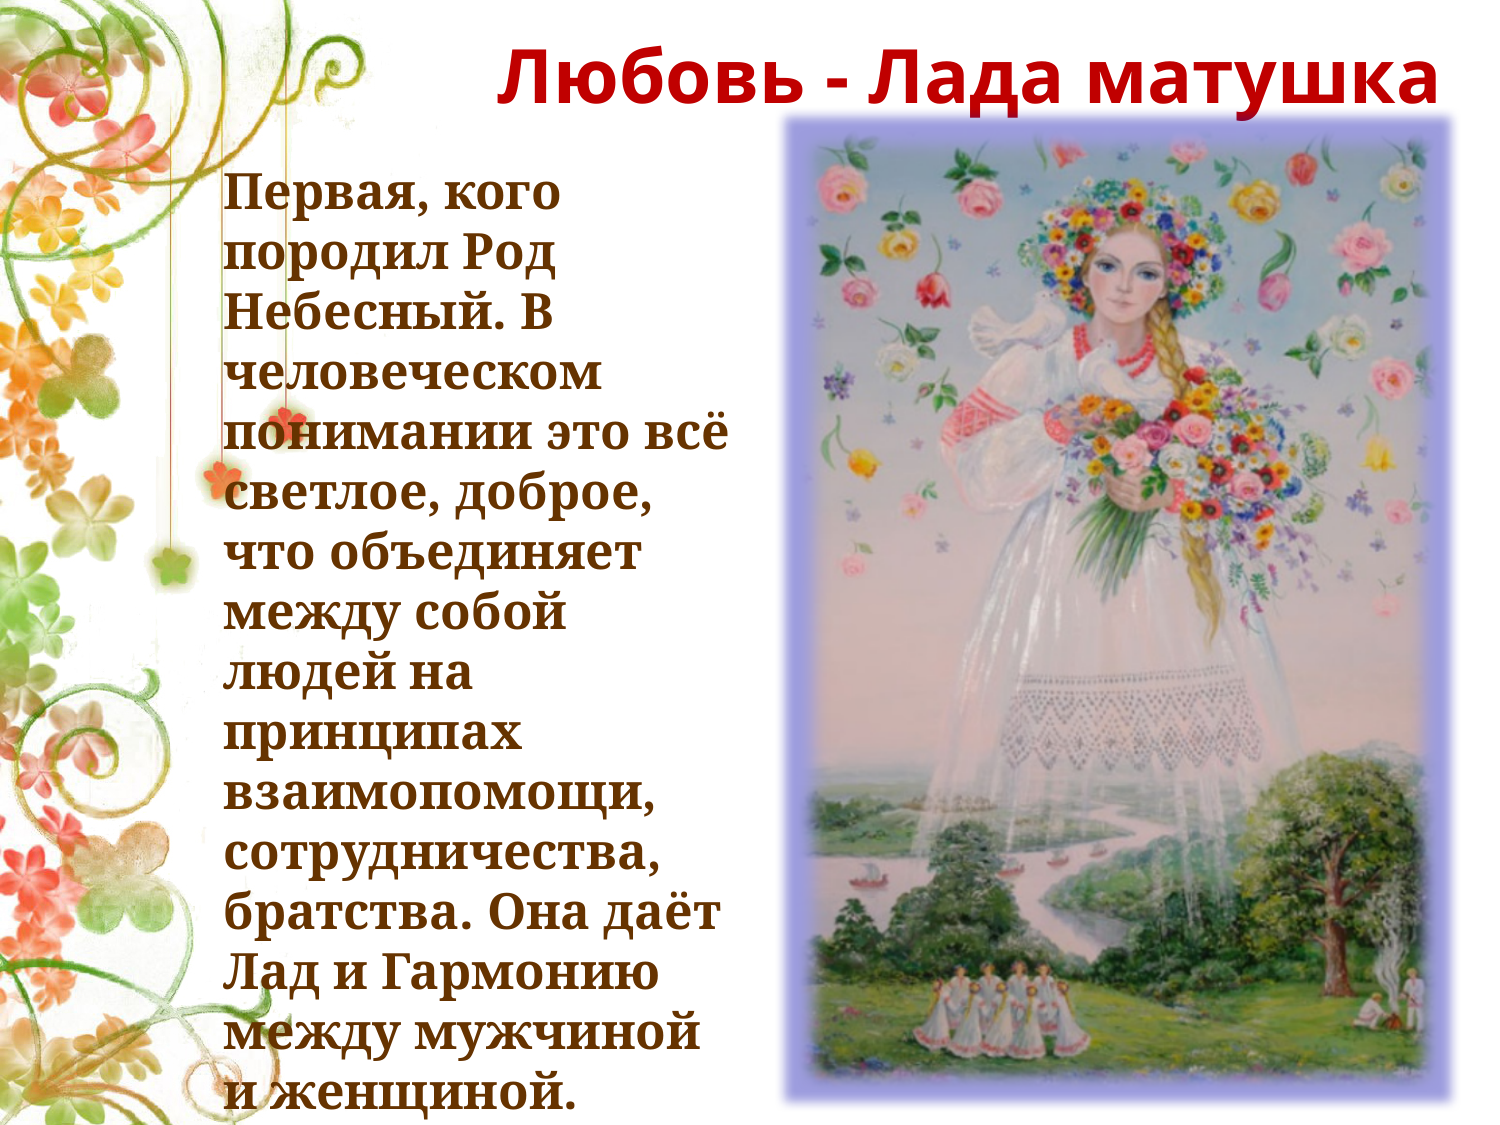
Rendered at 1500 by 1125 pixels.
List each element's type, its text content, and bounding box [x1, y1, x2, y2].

title Любовь - Лада матушка [409, 46, 1500, 212]
picture [0, 0, 1500, 1125]
picture [796, 128, 1441, 1092]
list Первая, кого породил Род Небесный. В человеческом понимании это всё светлое, доброе, что объединяет между собой людей на принципах взаимопомощи, сотрудничества, братства. Она даёт Лад и Гармонию между мужчиной и женщиной. [152, 152, 751, 1044]
